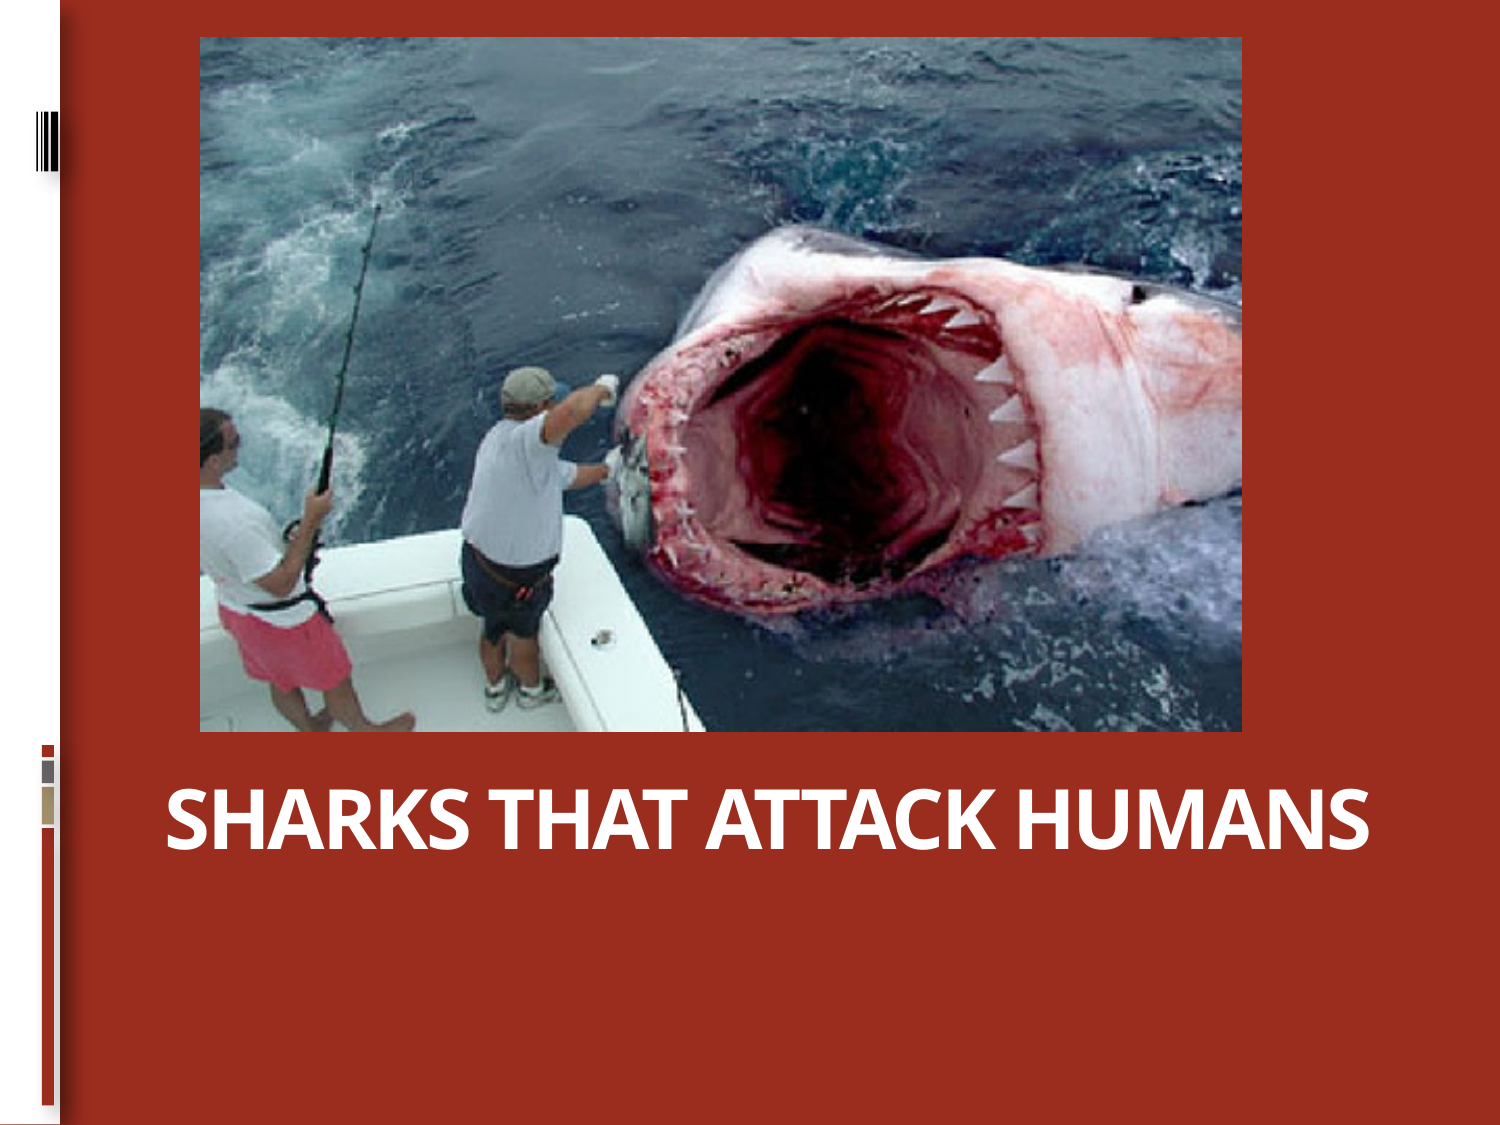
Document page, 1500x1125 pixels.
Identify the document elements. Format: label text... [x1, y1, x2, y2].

picture [199, 37, 1242, 732]
title Sharks that Attack Humans [150, 549, 1425, 874]
